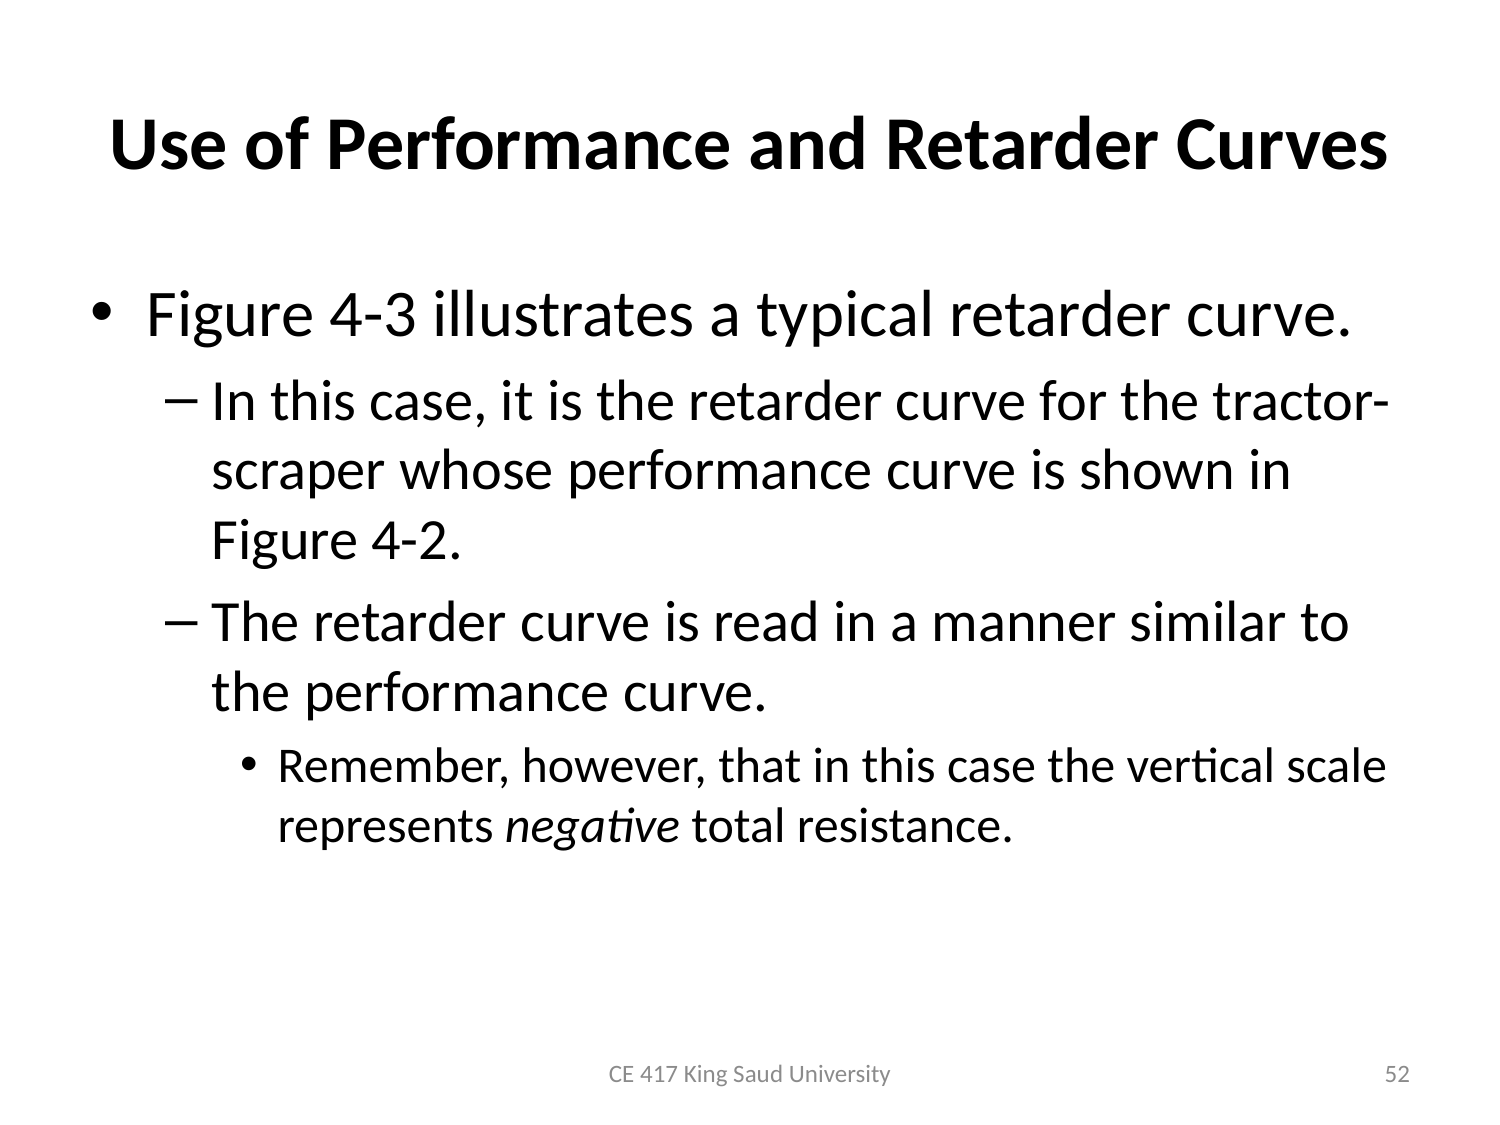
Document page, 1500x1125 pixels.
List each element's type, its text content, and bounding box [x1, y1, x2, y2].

slide_number 52 [1074, 1042, 1425, 1103]
title Use of Performance and Retarder Curves [75, 45, 1425, 233]
list Figure 4-3 illustrates a typical retarder curve. In this case, it is the retarder curve for the tractor-scraper whose performance curve is shown in Figure 4-2. The retarder curve is read in a manner similar to the performance curve. Remember, however, that in this case the vertical scale represents negative total resistance. [75, 262, 1425, 1005]
footer CE 417 King Saud University [512, 1042, 988, 1103]
